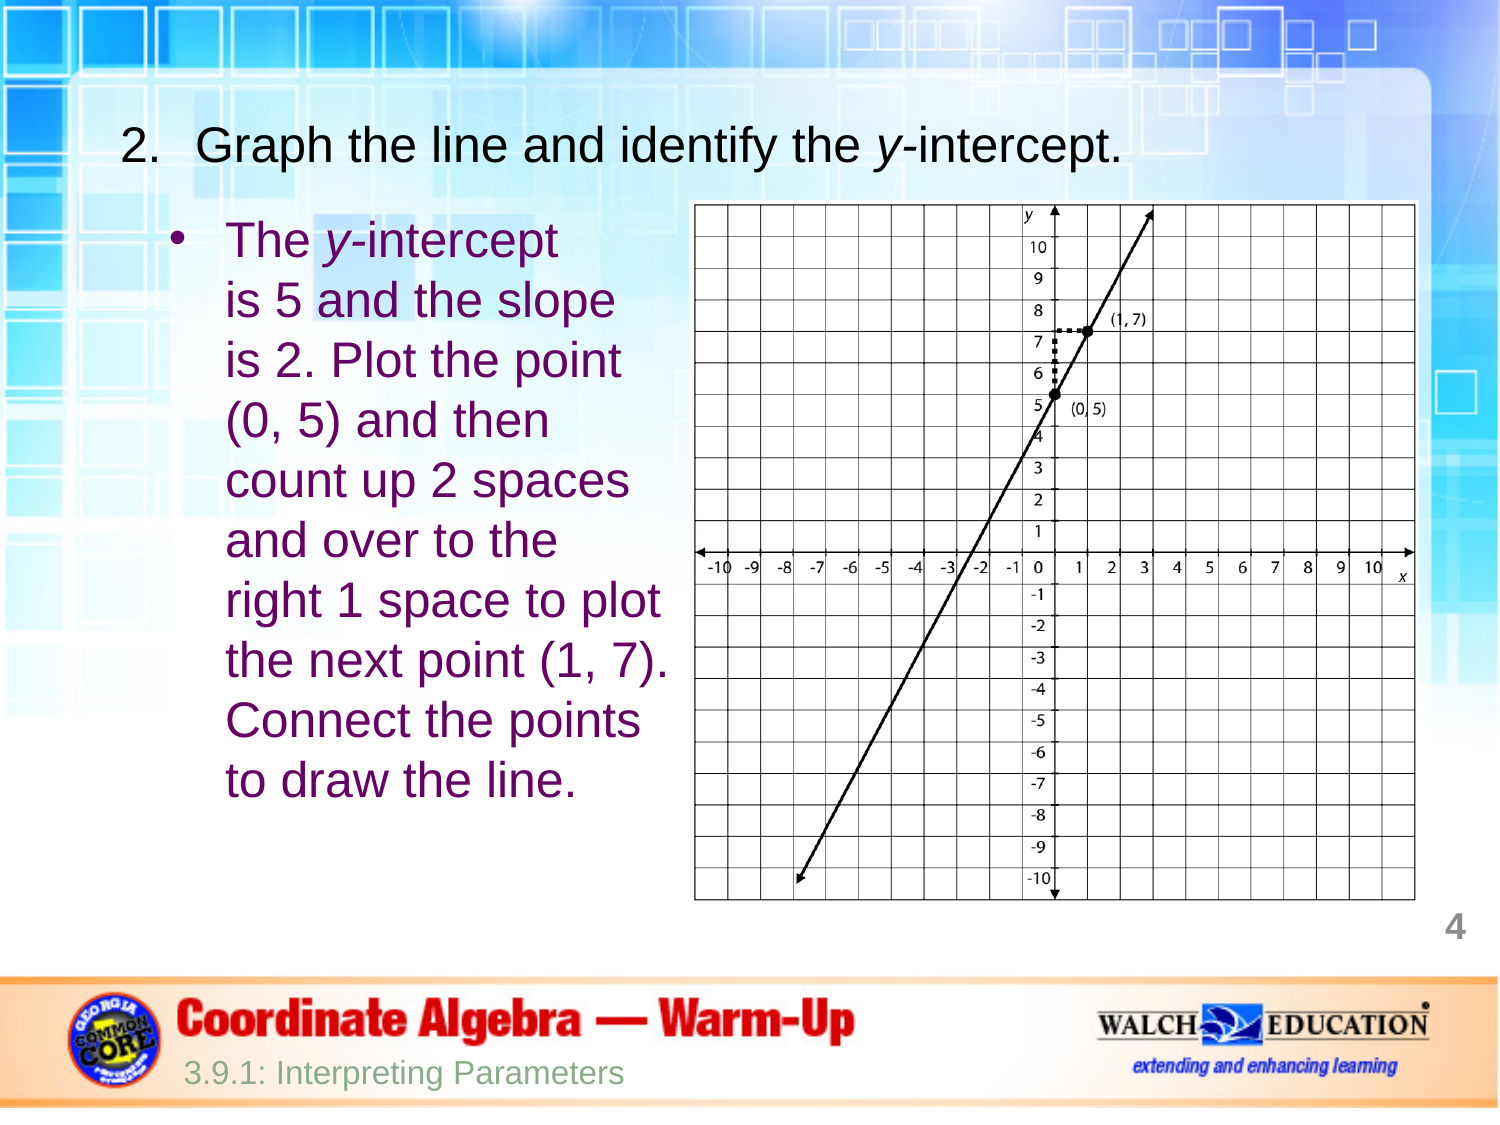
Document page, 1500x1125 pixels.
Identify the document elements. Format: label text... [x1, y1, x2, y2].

footer 3.9.1: Interpreting Parameters [168, 1048, 1067, 1094]
slide_number 4 [1361, 901, 1481, 949]
picture [0, 0, 1500, 1108]
subtitle Graph the line and identify the y-intercept. The y-intercept is 5 and the slope is 2. Plot the point (0, 5) and then count up 2 spaces and over to the right 1 space to plot the next point (1, 7). Connect the points to draw the line. [105, 105, 1394, 925]
